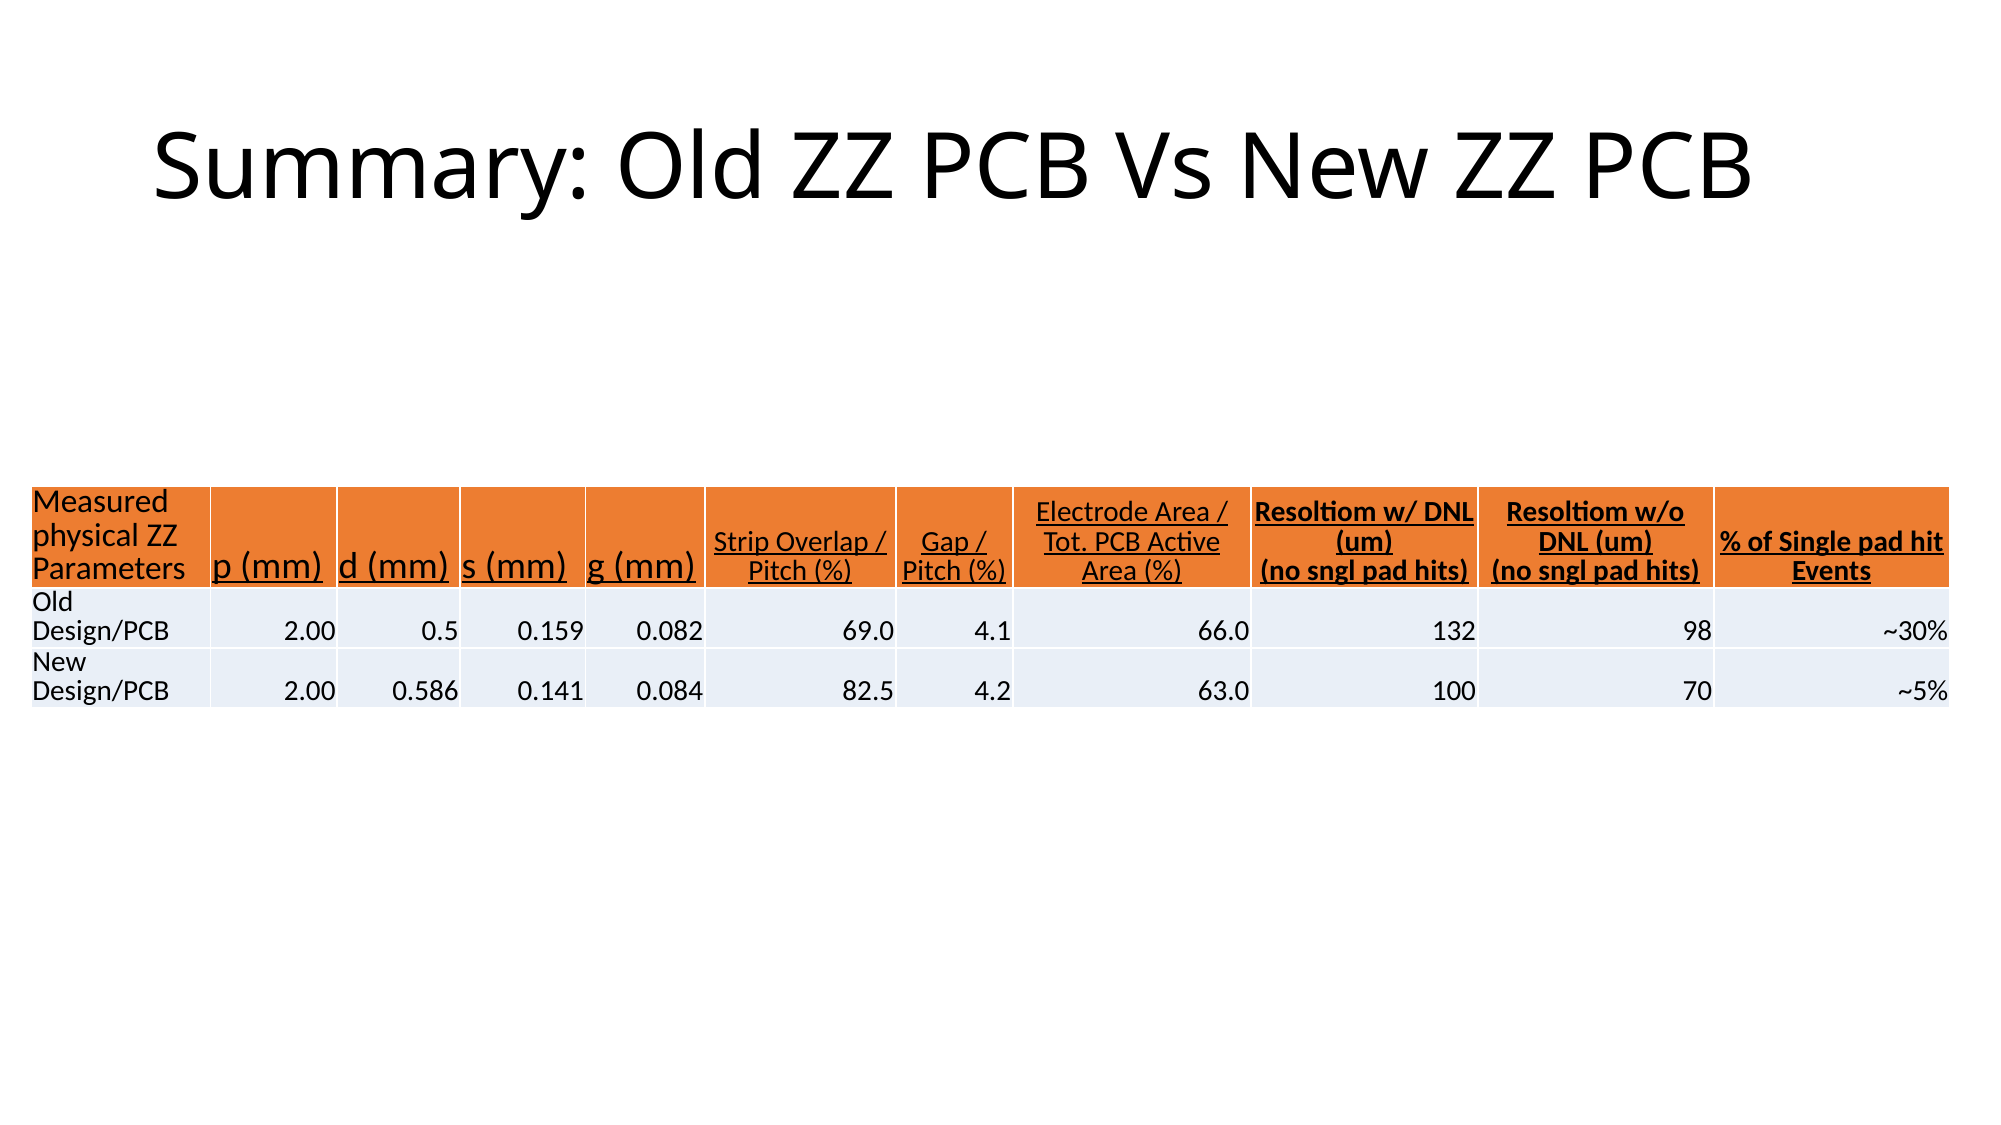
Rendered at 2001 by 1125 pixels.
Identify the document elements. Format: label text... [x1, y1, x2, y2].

table_cell 4.1 [897, 589, 1012, 647]
table_header p (mm) [211, 487, 336, 587]
table_cell 0.586 [338, 649, 459, 707]
table_cell 66.0 [1014, 589, 1250, 647]
table_cell 70 [1479, 649, 1713, 707]
table_header % of Single pad hit Events [1715, 487, 1949, 587]
table_cell 0.141 [461, 649, 585, 707]
table_cell 98 [1479, 589, 1713, 647]
table_header g (mm) [586, 487, 704, 587]
table_cell 82.5 [706, 649, 895, 707]
table_header Gap / Pitch (%) [897, 487, 1012, 587]
table_cell ~30% [1715, 589, 1949, 647]
table_header s (mm) [461, 487, 585, 587]
table_header Electrode Area / Tot. PCB Active Area (%) [1014, 487, 1250, 587]
table_cell New Design/PCB [32, 649, 210, 707]
table_cell 4.2 [897, 649, 1012, 707]
table_cell Old Design/PCB [32, 589, 210, 647]
table_header Resoltiom w/o DNL (um) (no sngl pad hits) [1479, 487, 1713, 587]
table_header Resoltiom w/ DNL (um) (no sngl pad hits) [1252, 487, 1477, 587]
table_cell 0.5 [338, 589, 459, 647]
table_cell 2.00 [211, 649, 336, 707]
table_cell 2.00 [211, 589, 336, 647]
table_cell 132 [1252, 589, 1477, 647]
table_cell 0.159 [461, 589, 585, 647]
table_header d (mm) [338, 487, 459, 587]
table_cell 69.0 [706, 589, 895, 647]
table_header Strip Overlap / Pitch (%) [706, 487, 895, 587]
table_cell 63.0 [1014, 649, 1250, 707]
table_header Measured physical ZZ Parameters [32, 487, 210, 587]
table_cell 100 [1252, 649, 1477, 707]
title Summary: Old ZZ PCB Vs New ZZ PCB [137, 59, 1863, 278]
table_cell 0.084 [586, 649, 704, 707]
table_cell ~5% [1715, 649, 1949, 707]
table_cell 0.082 [586, 589, 704, 647]
